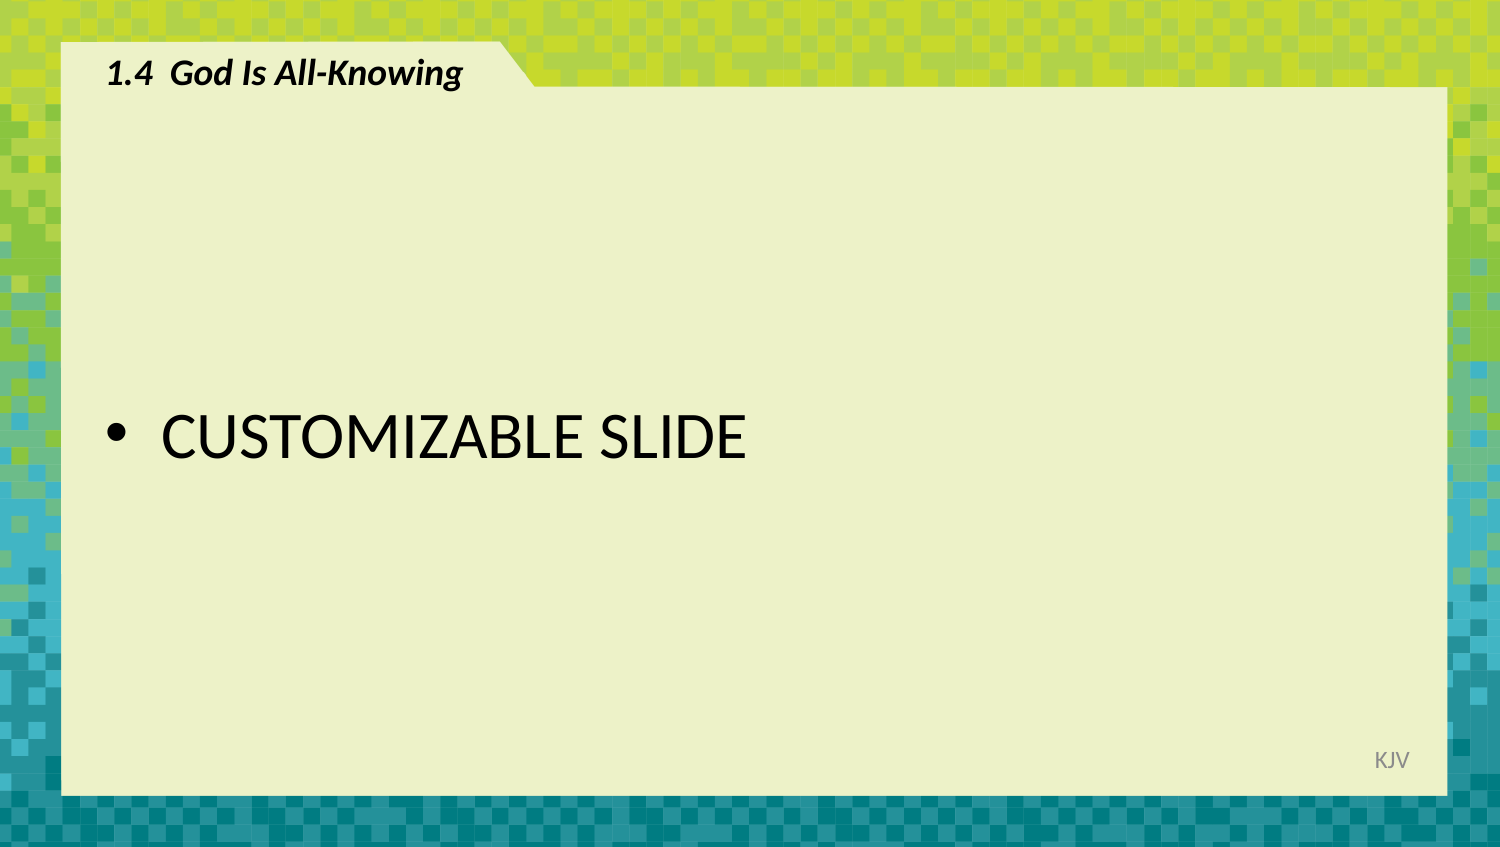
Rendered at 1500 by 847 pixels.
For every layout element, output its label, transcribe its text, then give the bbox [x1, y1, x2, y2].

list CUSTOMIZABLE SLIDE [89, 141, 1403, 722]
title 1.4 God Is All-Knowing [89, 33, 1420, 108]
footer KJV [950, 736, 1425, 782]
picture [0, 0, 1500, 847]
